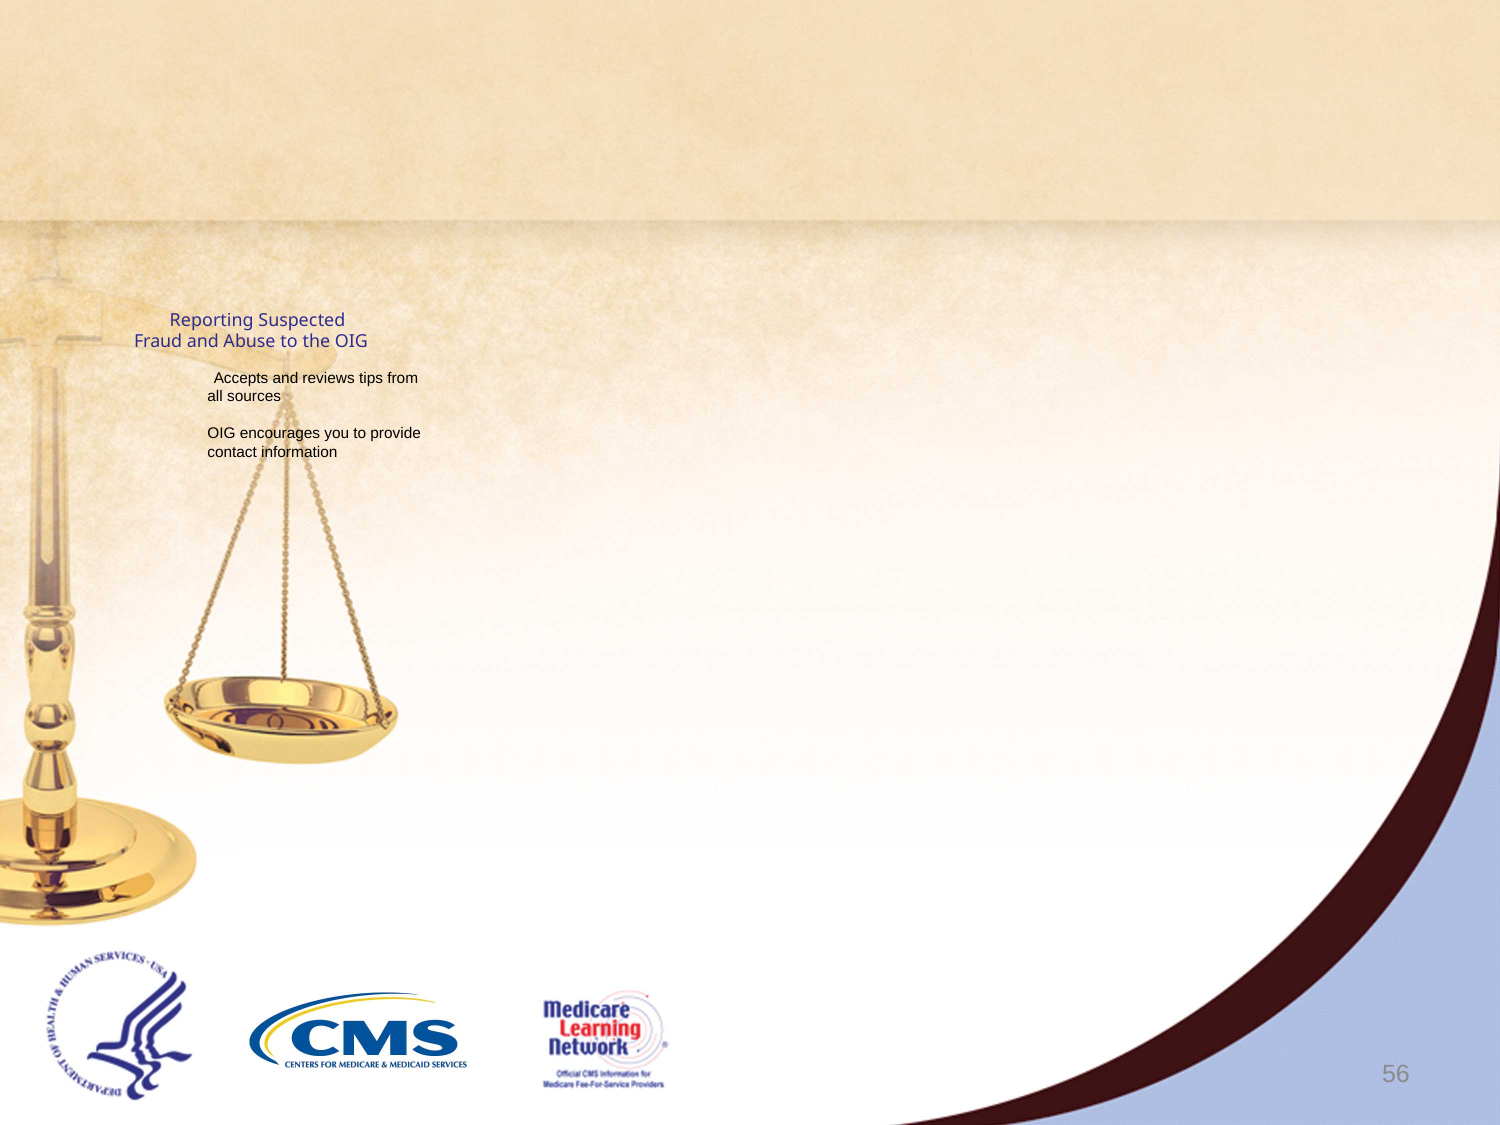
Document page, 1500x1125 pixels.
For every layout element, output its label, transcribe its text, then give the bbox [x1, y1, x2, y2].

slide_number 56 [1074, 1042, 1425, 1103]
title Reporting Suspected Fraud and Abuse to the OIG Accepts and reviews tips from all sources OIG encourages you to provide contact information [90, 283, 1441, 472]
picture [0, 0, 1500, 1125]
